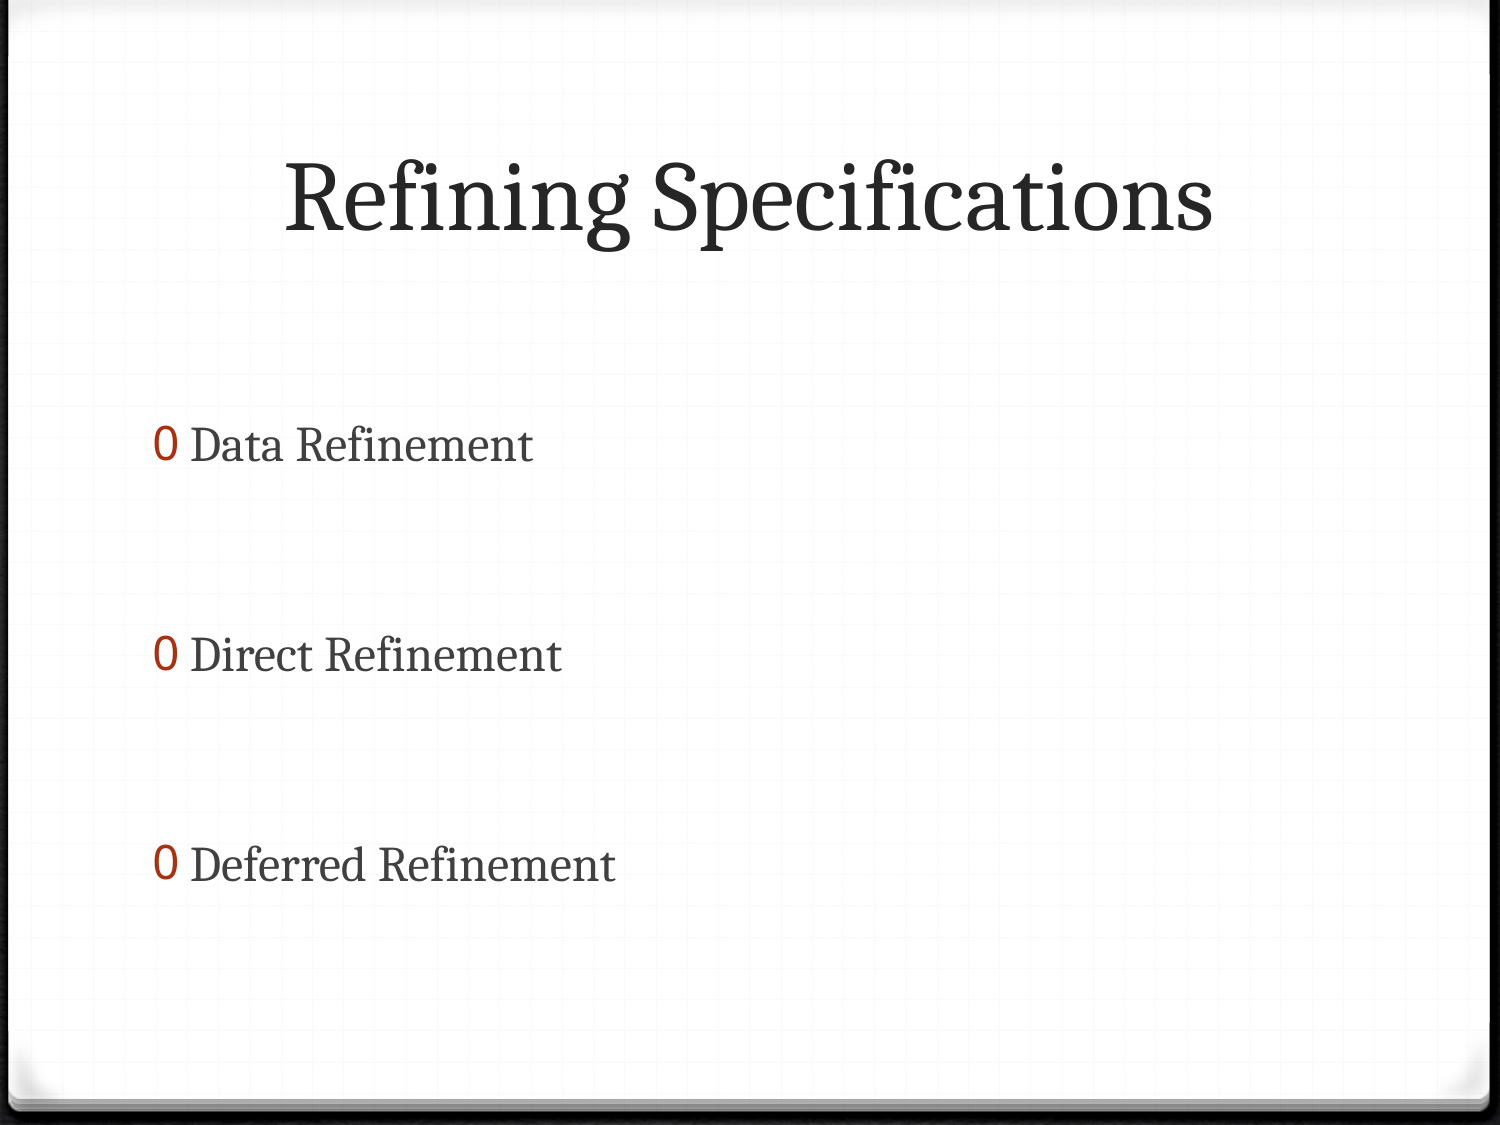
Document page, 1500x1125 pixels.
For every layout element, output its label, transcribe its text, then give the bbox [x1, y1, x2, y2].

picture [0, 0, 1500, 1125]
list Data Refinement Direct Refinement Deferred Refinement [137, 334, 1363, 983]
title Refining Specifications [90, 71, 1410, 309]
